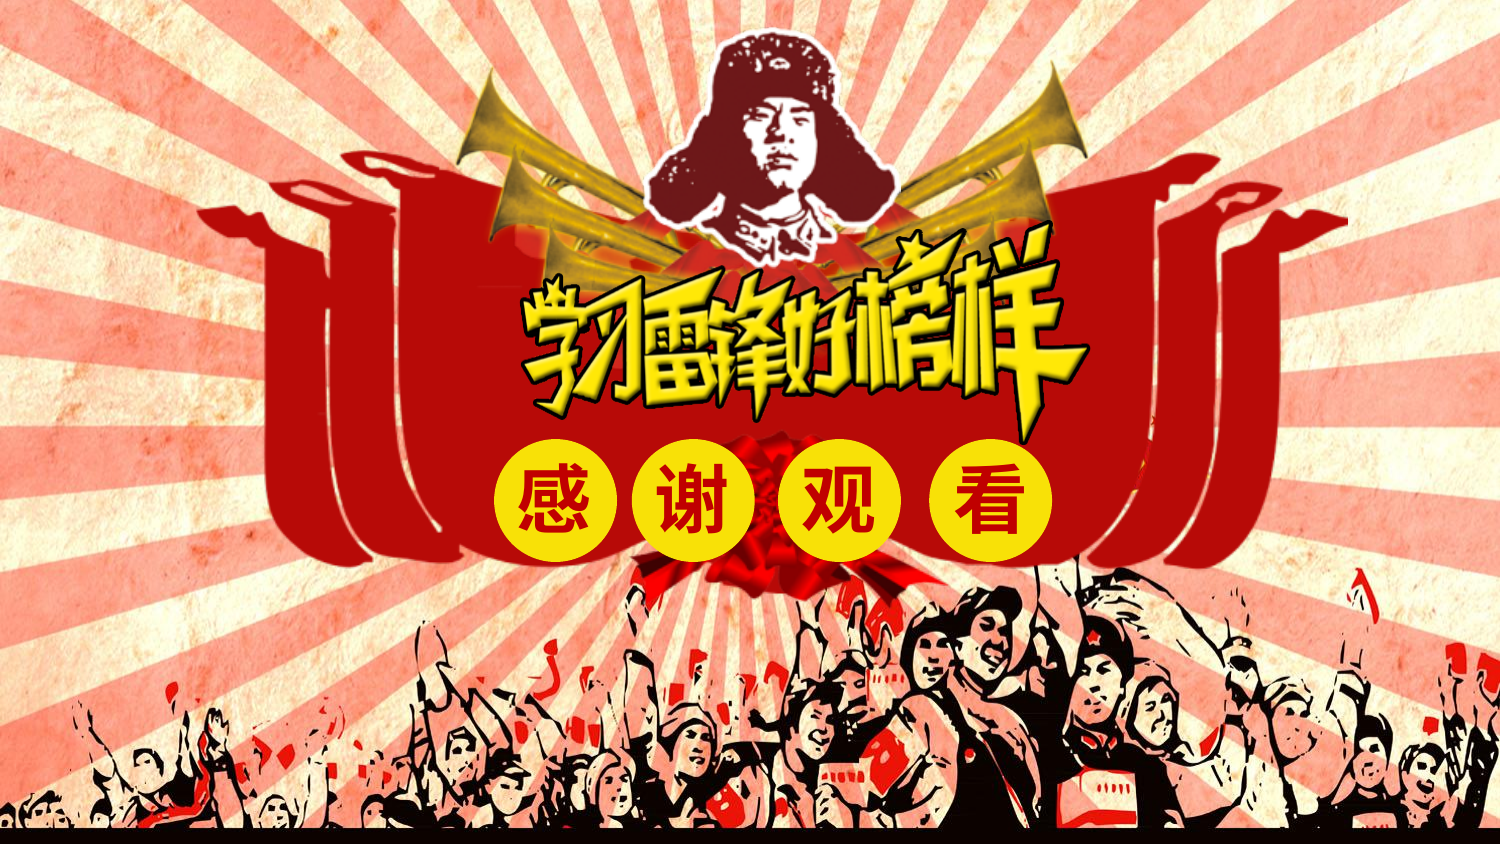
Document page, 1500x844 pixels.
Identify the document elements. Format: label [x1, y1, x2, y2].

text_box [777, 439, 901, 562]
picture [0, 0, 1500, 844]
text_box [631, 439, 755, 562]
text_box [494, 439, 617, 562]
text_box [929, 439, 1053, 562]
text_box [196, 54, 1348, 611]
